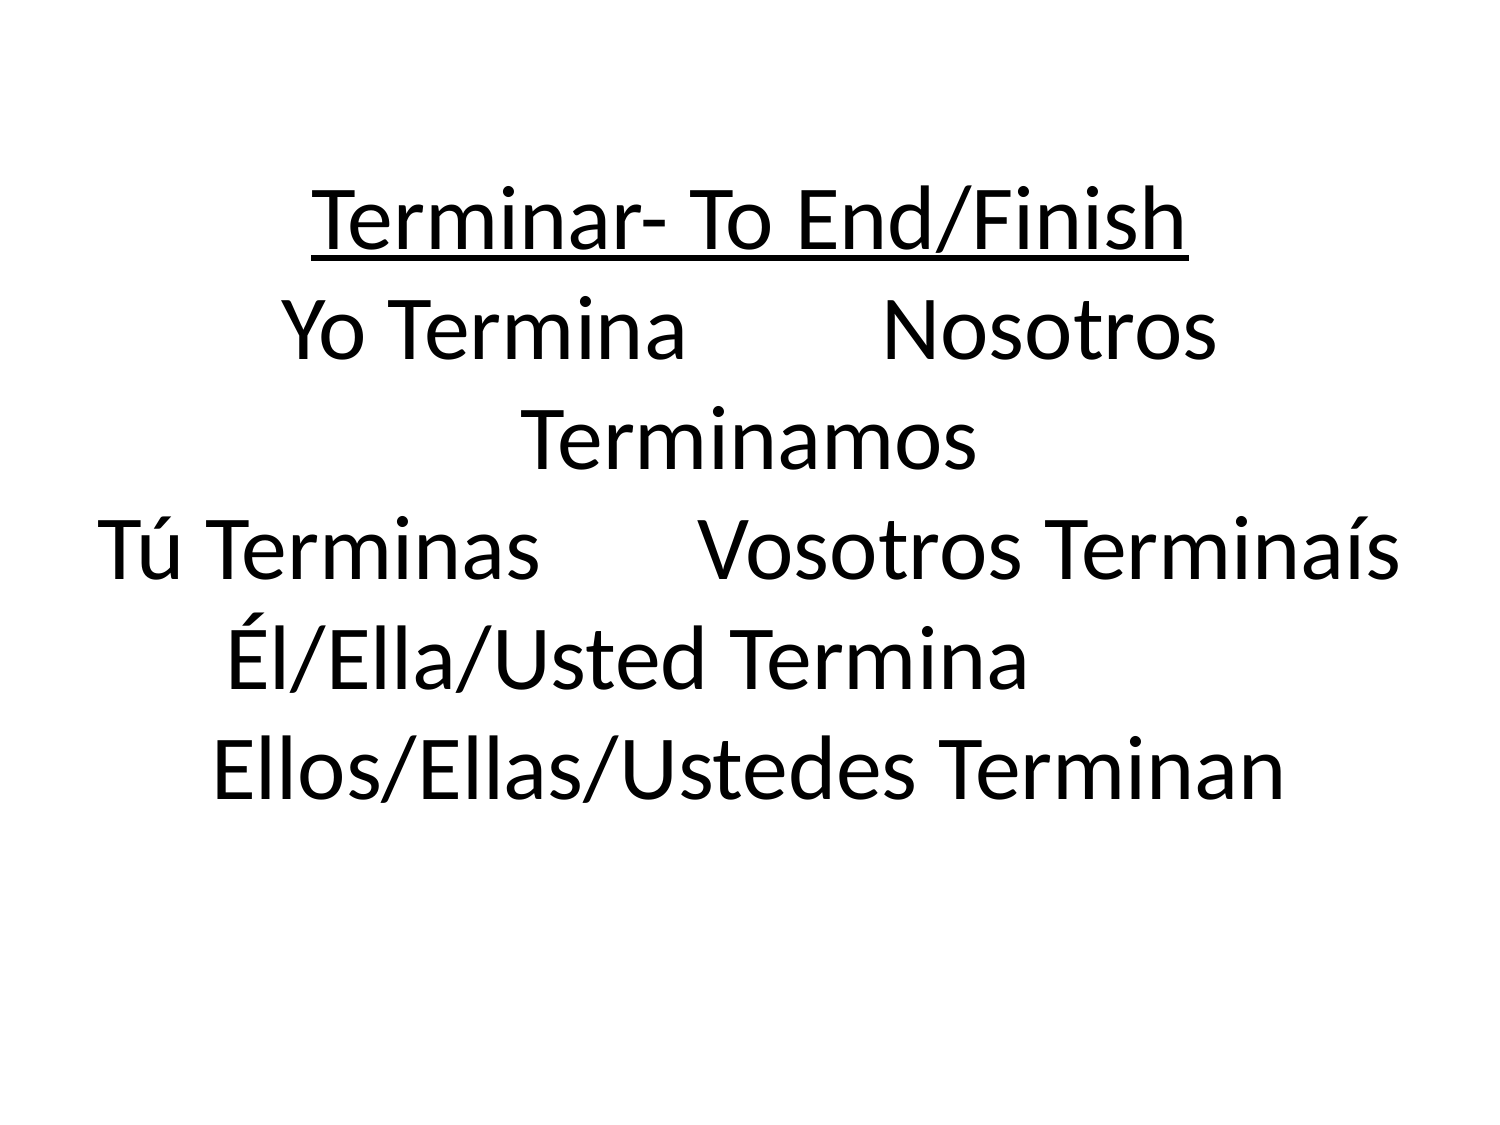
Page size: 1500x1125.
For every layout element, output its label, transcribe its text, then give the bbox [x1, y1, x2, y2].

title Terminar- To End/Finish Yo Termina Nosotros Terminamos Tú Terminas Vosotros Terminaís Él/Ella/Usted Termina Ellos/Ellas/Ustedes Terminan [75, 45, 1425, 930]
